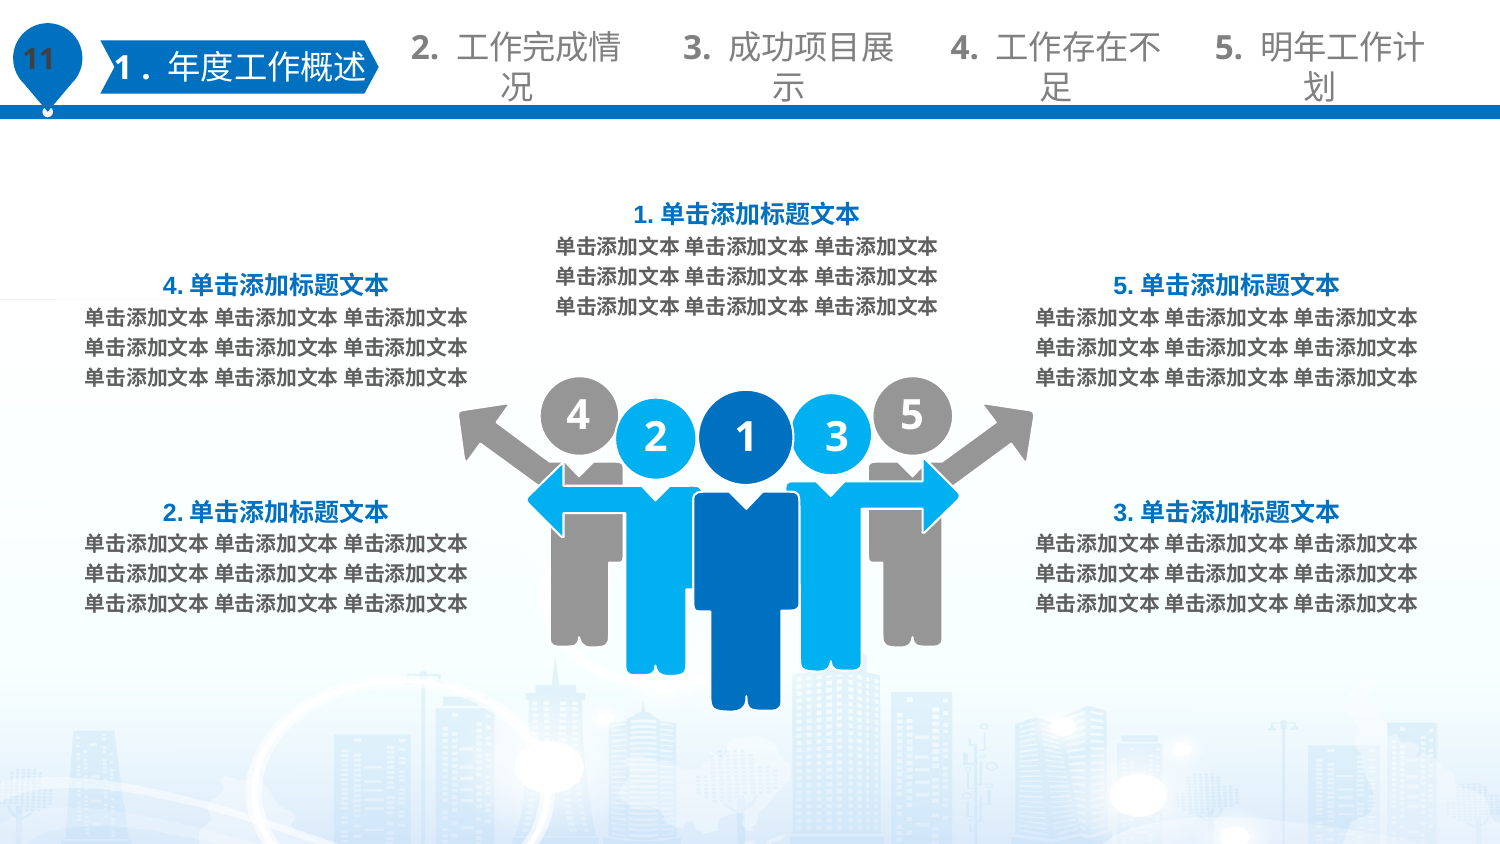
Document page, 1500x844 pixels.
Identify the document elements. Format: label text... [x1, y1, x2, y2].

text_box [98, 38, 370, 46]
text_box 1 . 年度工作概述 [100, 46, 380, 87]
text_box 2. 工作完成情况 [401, 26, 632, 107]
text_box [456, 375, 624, 648]
picture [0, 0, 1500, 105]
text_box 2.单击添加标题文本 单击添加文本 单击添加文本 单击添加文本 单击添加文本 单击添加文本 单击添加文本 单击添加文本 单击添加文本 单击添加文本 [69, 482, 451, 624]
text_box 3. 成功项目展示 [673, 26, 905, 107]
text_box 1.单击添加标题文本 单击添加文本 单击添加文本 单击添加文本 单击添加文本 单击添加文本 单击添加文本 单击添加文本 单击添加文本 单击添加文本 [540, 185, 954, 327]
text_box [525, 397, 687, 677]
text_box [98, 87, 371, 96]
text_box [867, 375, 1035, 648]
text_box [692, 389, 800, 712]
text_box 4. 工作存在不足 [941, 26, 1172, 107]
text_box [803, 392, 961, 672]
text_box 5. 明年工作计划 [1205, 26, 1436, 107]
text_box 5.单击添加标题文本 单击添加文本 单击添加文本 单击添加文本 单击添加文本 单击添加文本 单击添加文本 单击添加文本 单击添加文本 单击添加文本 [1020, 256, 1434, 397]
text_box 3.单击添加标题文本 单击添加文本 单击添加文本 单击添加文本 单击添加文本 单击添加文本 单击添加文本 单击添加文本 单击添加文本 单击添加文本 [1039, 482, 1434, 624]
text_box 4.单击添加标题文本 单击添加文本 单击添加文本 单击添加文本 单击添加文本 单击添加文本 单击添加文本 单击添加文本 单击添加文本 单击添加文本 [69, 256, 483, 397]
text_box [0, 120, 1500, 844]
